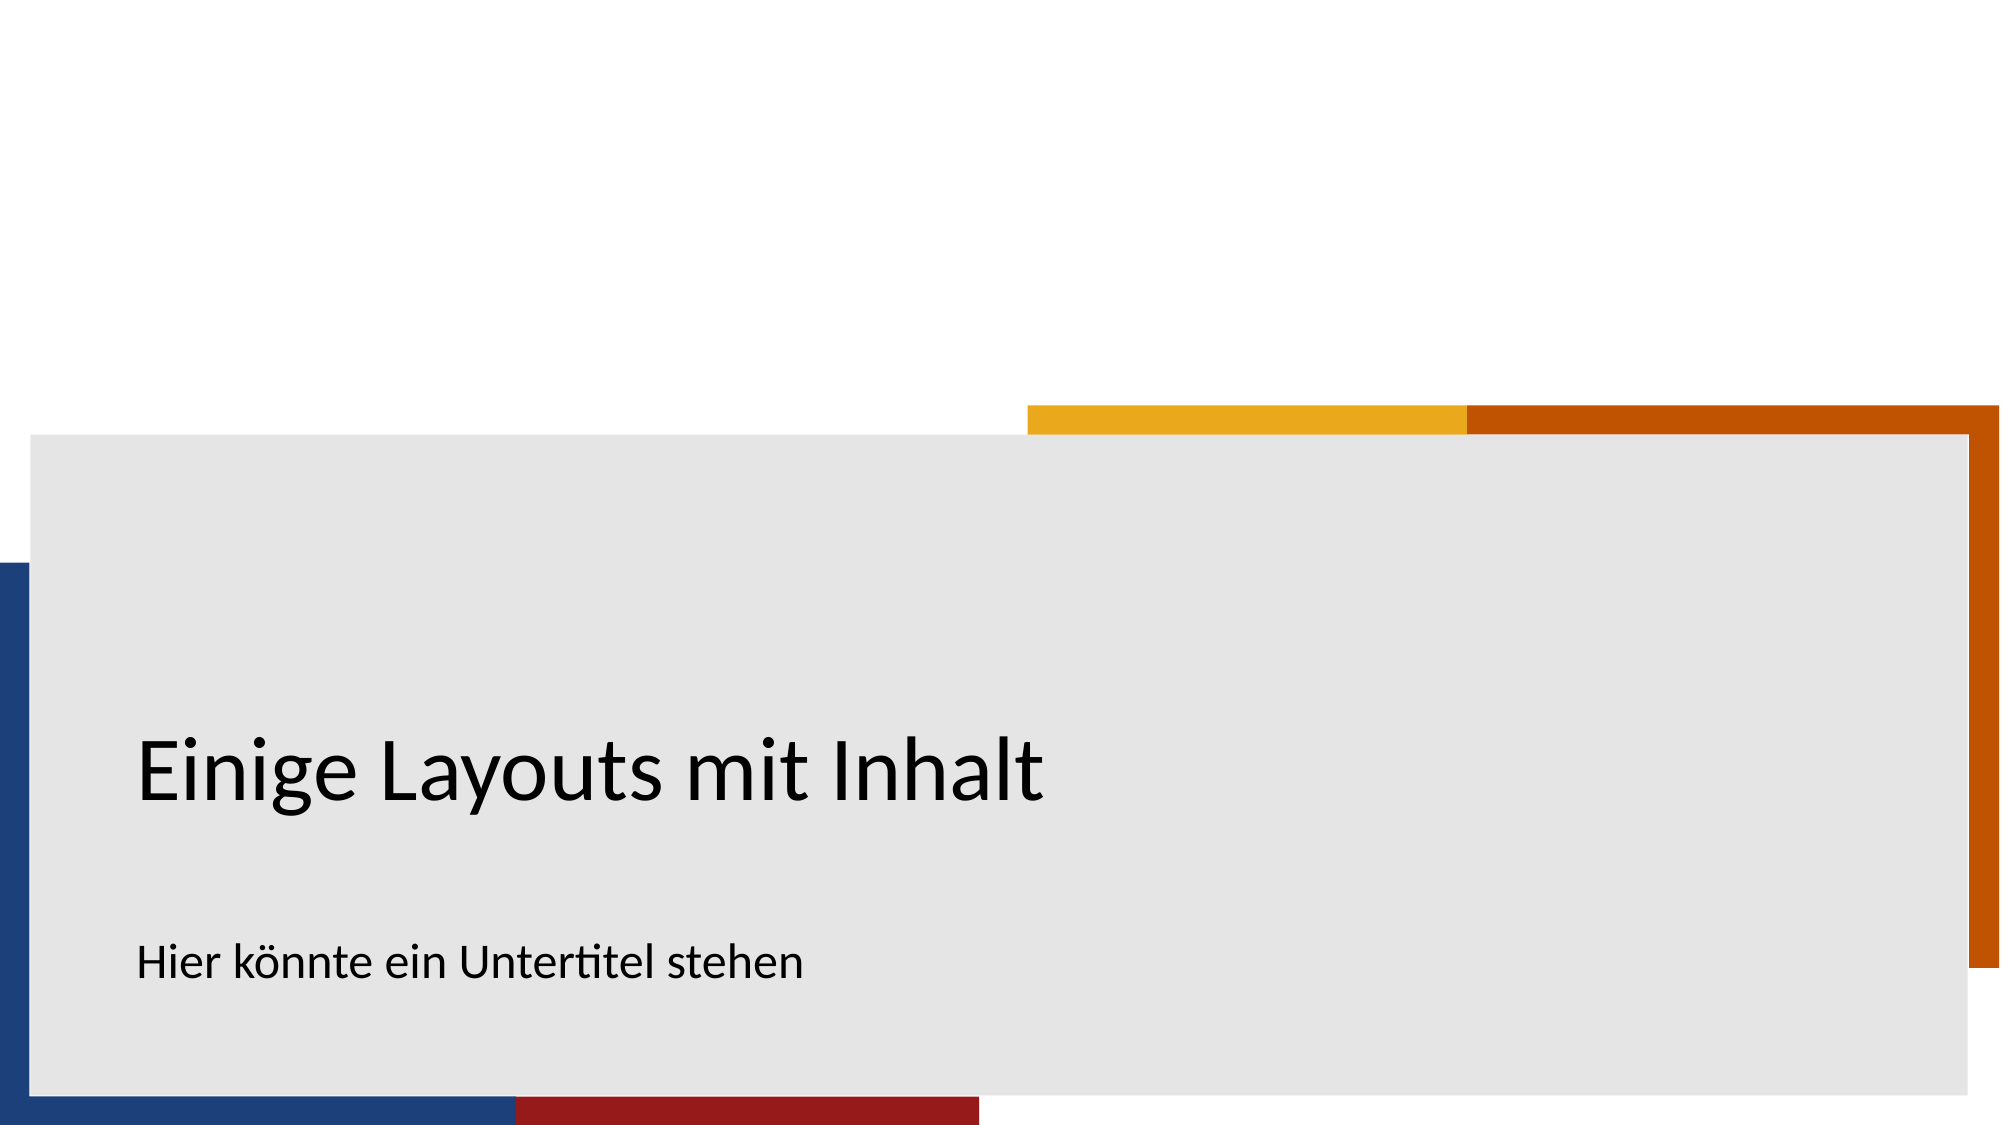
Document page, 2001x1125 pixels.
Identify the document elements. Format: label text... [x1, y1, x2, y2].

list Hier könnte ein Untertitel stehen [136, 916, 1862, 999]
title Einige Layouts mit Inhalt [136, 718, 1862, 819]
